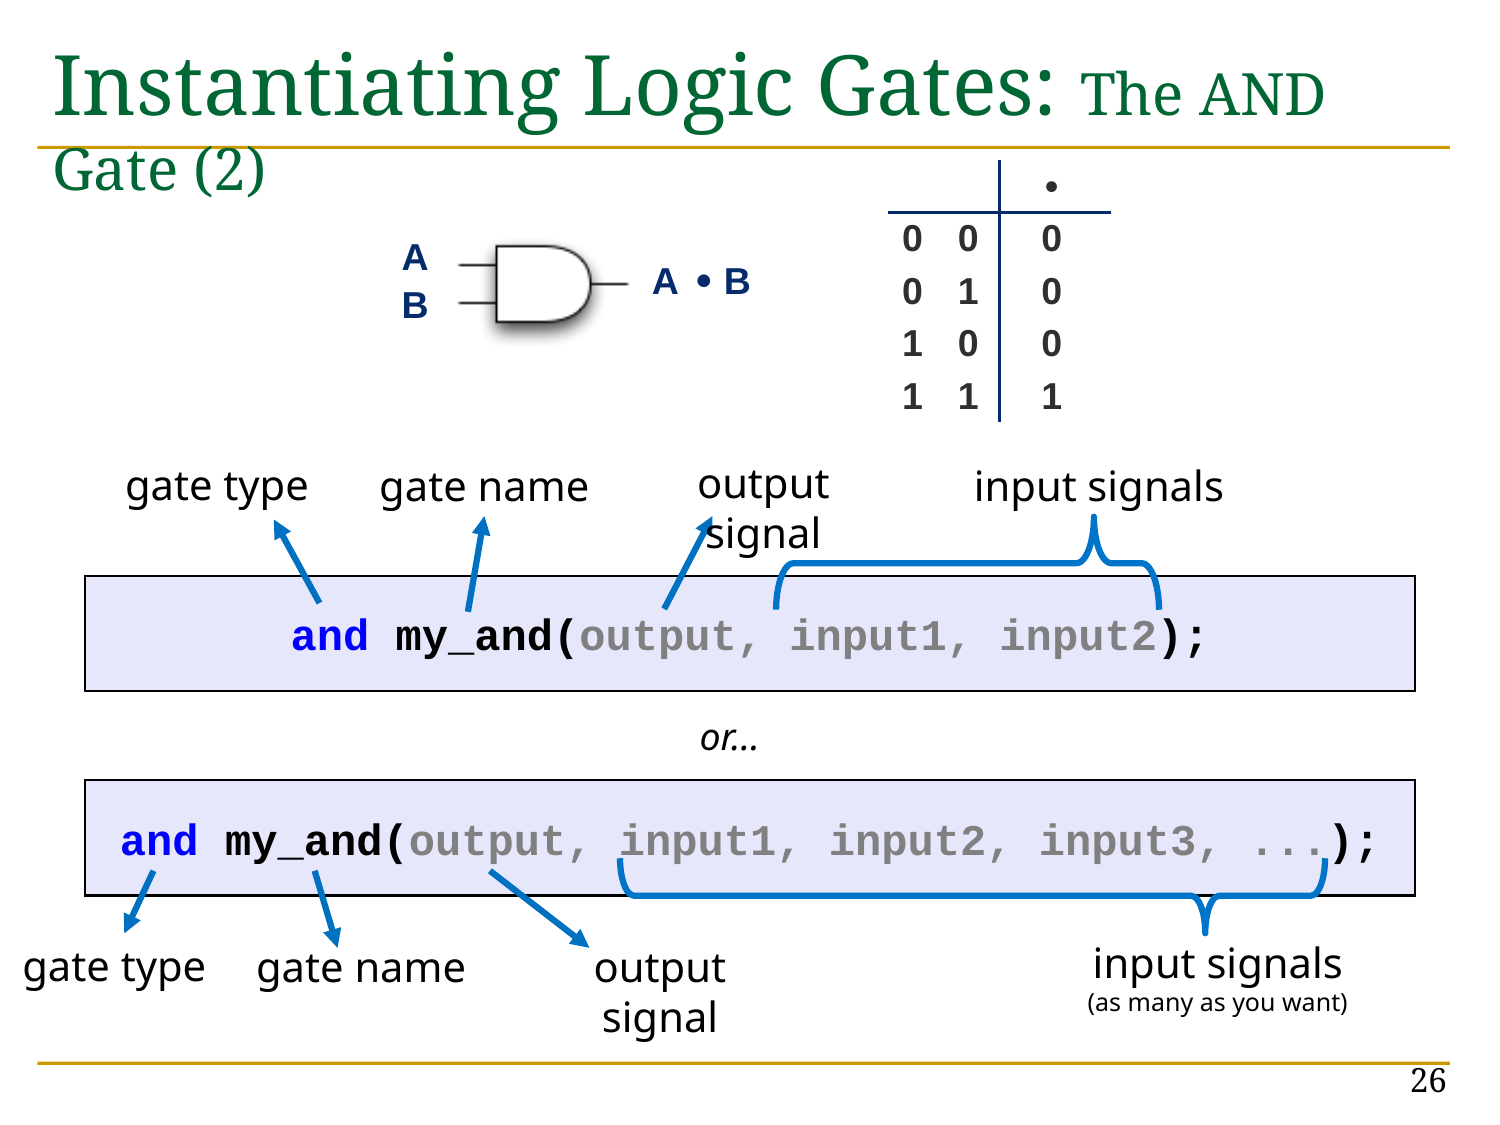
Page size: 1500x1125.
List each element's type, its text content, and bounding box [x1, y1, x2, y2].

text_box output signal [521, 933, 799, 1048]
text_box gate name [241, 933, 481, 999]
text_box input signals [959, 451, 1239, 517]
text_box and my_and(output, input1, input2, input3, ...); [84, 780, 1415, 896]
text_box or… [684, 705, 775, 765]
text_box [388, 159, 1112, 423]
text_box gate type [110, 451, 324, 516]
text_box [124, 870, 154, 934]
title Instantiating Logic Gates: The AND Gate (2) [37, 24, 1450, 200]
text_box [663, 515, 713, 610]
text_box input signals (as many as you want) [1072, 928, 1363, 1024]
text_box gate type [7, 932, 222, 998]
text_box output signal [624, 449, 902, 565]
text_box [273, 519, 320, 604]
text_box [489, 870, 590, 949]
text_box [776, 516, 1160, 610]
text_box gate name [364, 451, 605, 517]
text_box and my_and(output, input1, input2); [84, 575, 1415, 692]
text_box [467, 515, 485, 613]
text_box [314, 870, 338, 949]
text_box [620, 858, 1326, 934]
slide_number 26 [1111, 1036, 1462, 1112]
